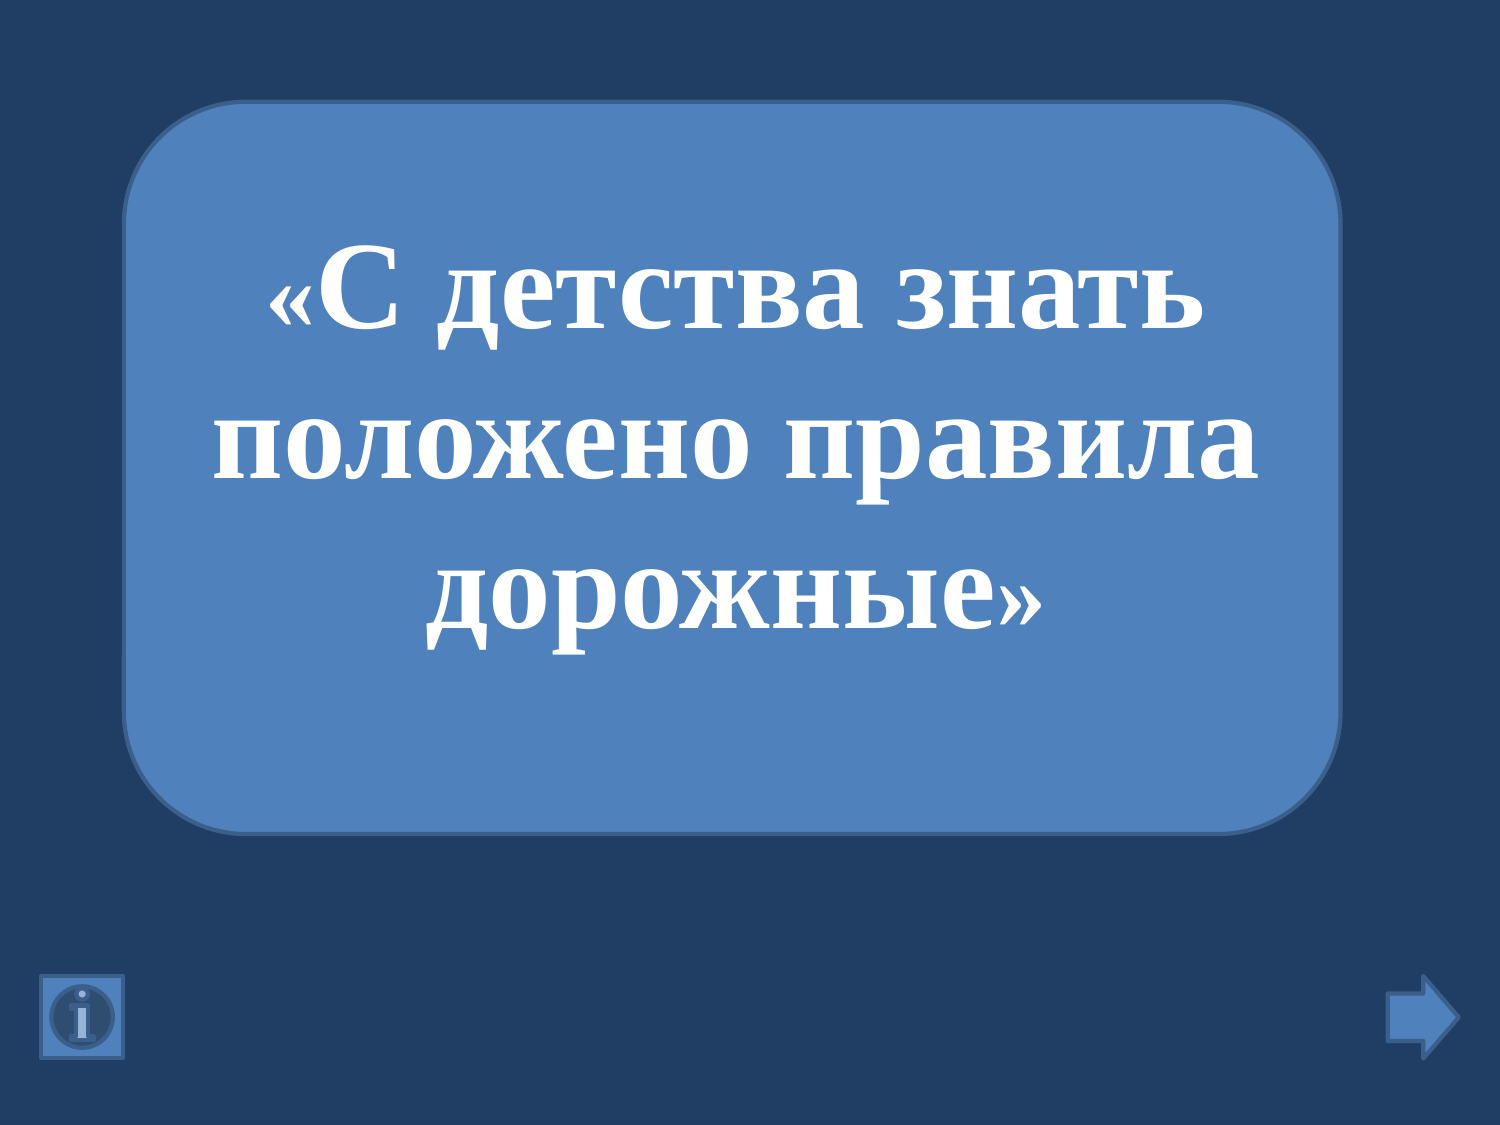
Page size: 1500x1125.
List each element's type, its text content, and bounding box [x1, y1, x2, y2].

text_box [121, 99, 1343, 837]
text_box [1385, 974, 1461, 1061]
text_box [39, 974, 125, 1060]
text_box [78, 1008, 86, 1038]
text_box «С детства знать положено правила дорожные» [135, 196, 1336, 662]
